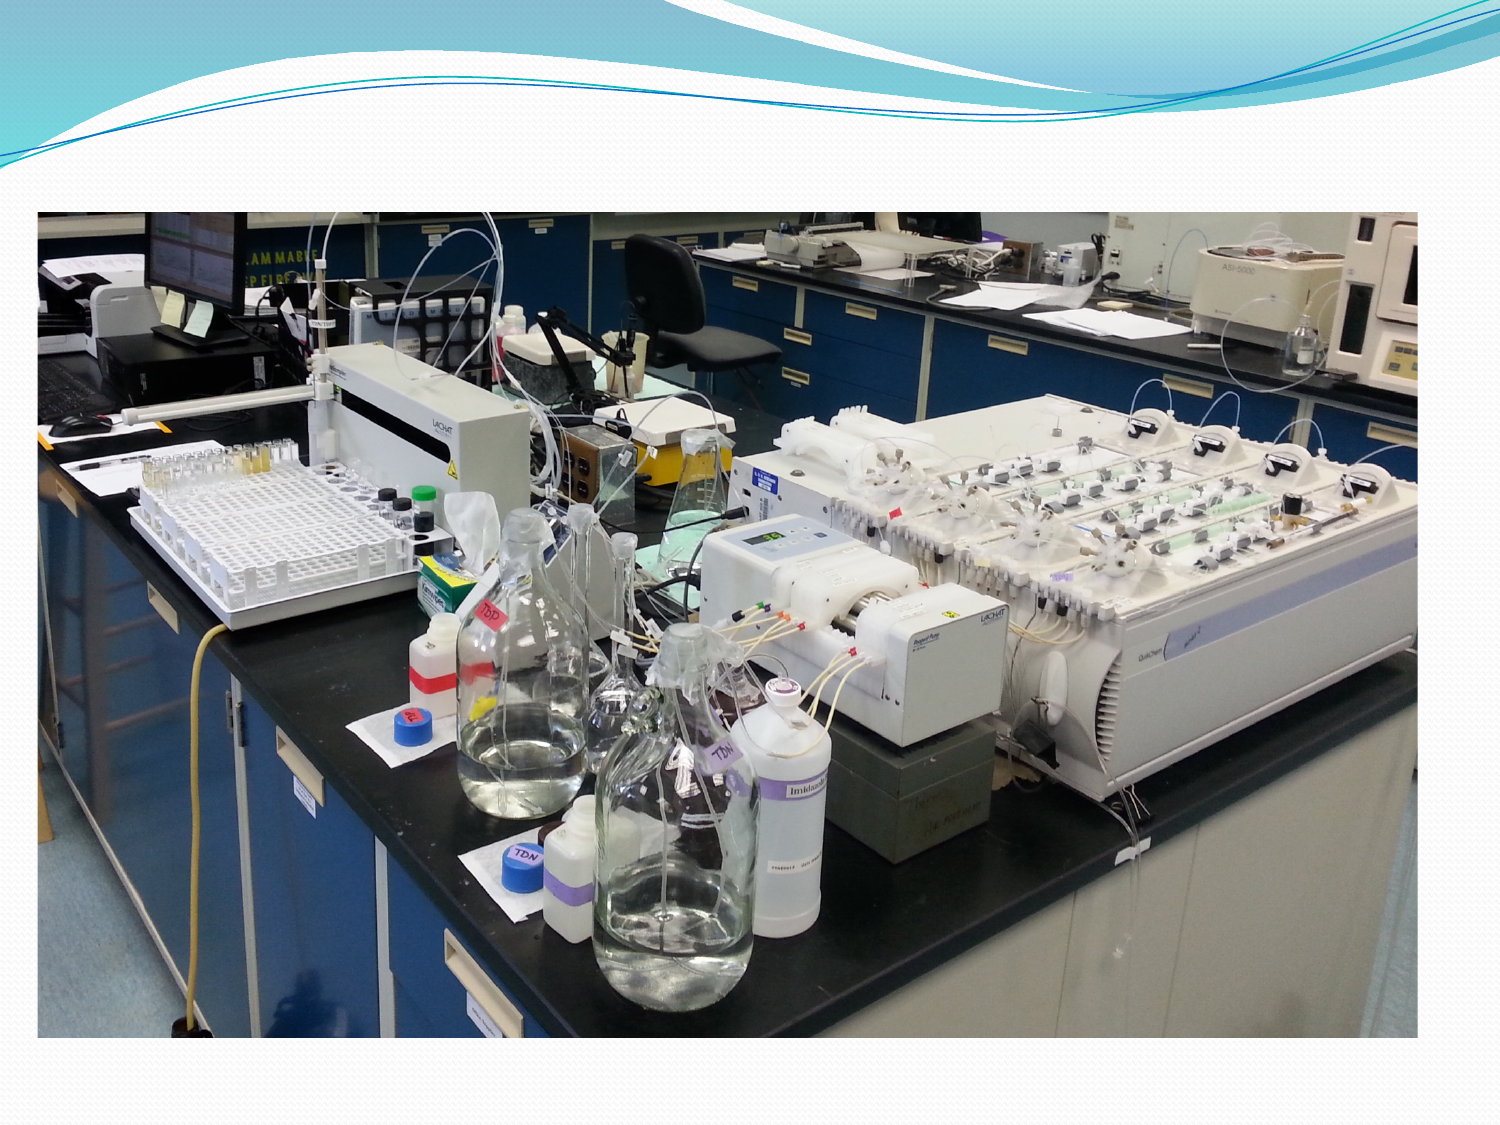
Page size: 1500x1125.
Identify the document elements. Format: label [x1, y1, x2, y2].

picture [37, 212, 1419, 1038]
